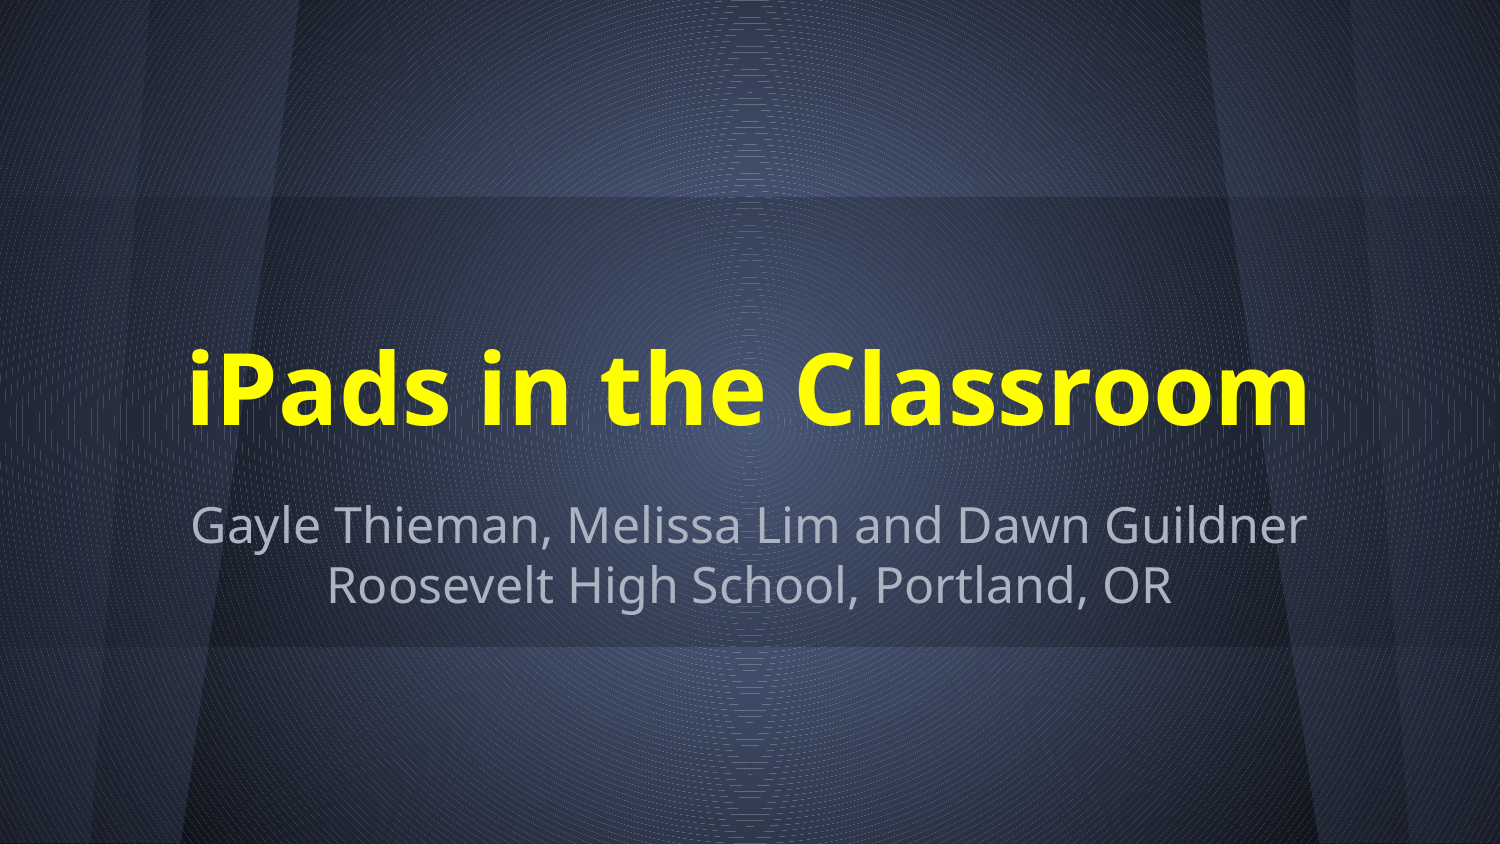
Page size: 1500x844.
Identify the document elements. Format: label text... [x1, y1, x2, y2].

title iPads in the Classroom [112, 257, 1388, 461]
subtitle Gayle Thieman, Melissa Lim and Dawn Guildner Roosevelt High School, Portland, OR [112, 478, 1388, 587]
